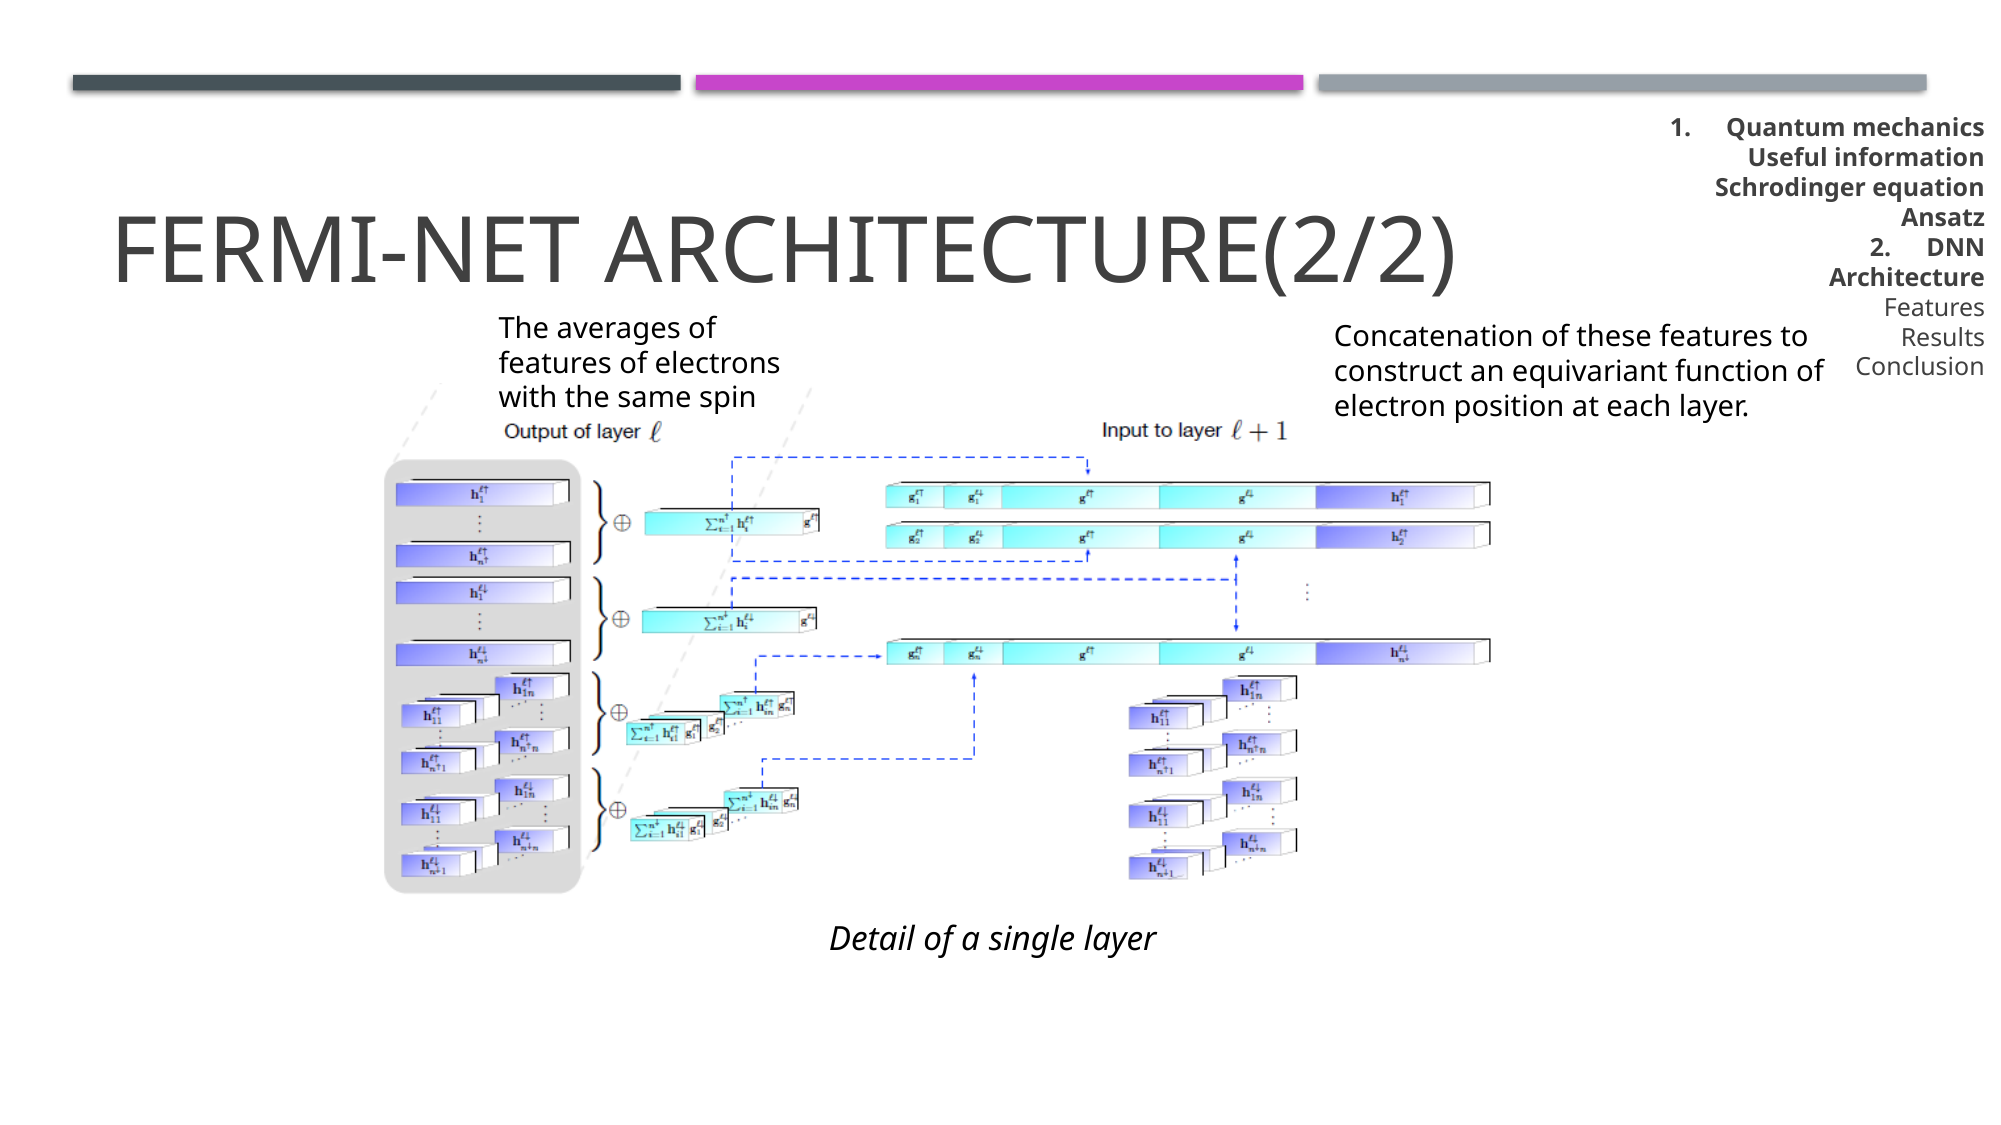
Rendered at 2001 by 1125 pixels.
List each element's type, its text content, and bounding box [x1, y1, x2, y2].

text_box The averages of features of electrons with the same spin [483, 301, 851, 381]
picture [357, 383, 1517, 910]
text_box Quantum mechanics Useful information Schrodinger equation Ansatz DNN Architecture Features Results Conclusion [1597, 103, 2000, 389]
text_box Concatenation of these features to construct an equivariant function of electron position at each layer. [1319, 310, 1849, 430]
text_box Detail of a single layer [483, 921, 1502, 965]
title Fermi-net Architecture(2/2) [95, 115, 1597, 311]
